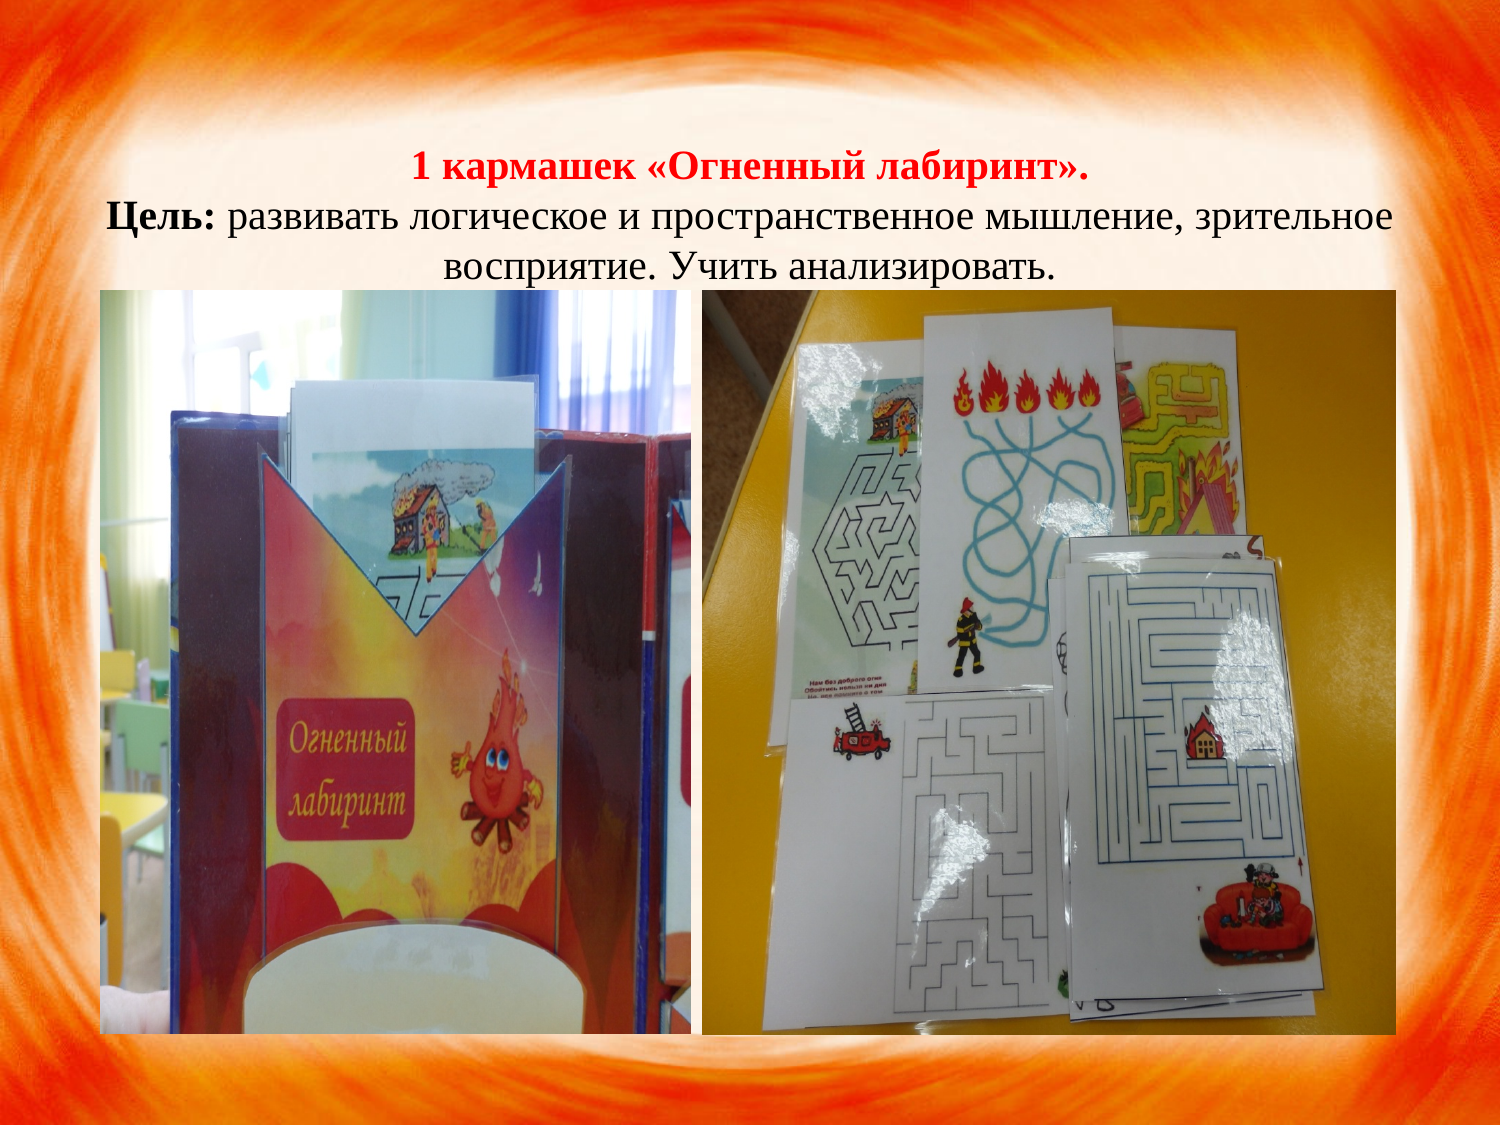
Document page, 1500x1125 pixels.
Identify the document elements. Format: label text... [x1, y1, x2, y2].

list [100, 290, 692, 1034]
title 1 кармашек «Огненный лабиринт». Цель: развивать логическое и пространственное мышление, зрительное восприятие. Учить анализировать. [75, 125, 1425, 350]
picture [0, 0, 1500, 1125]
